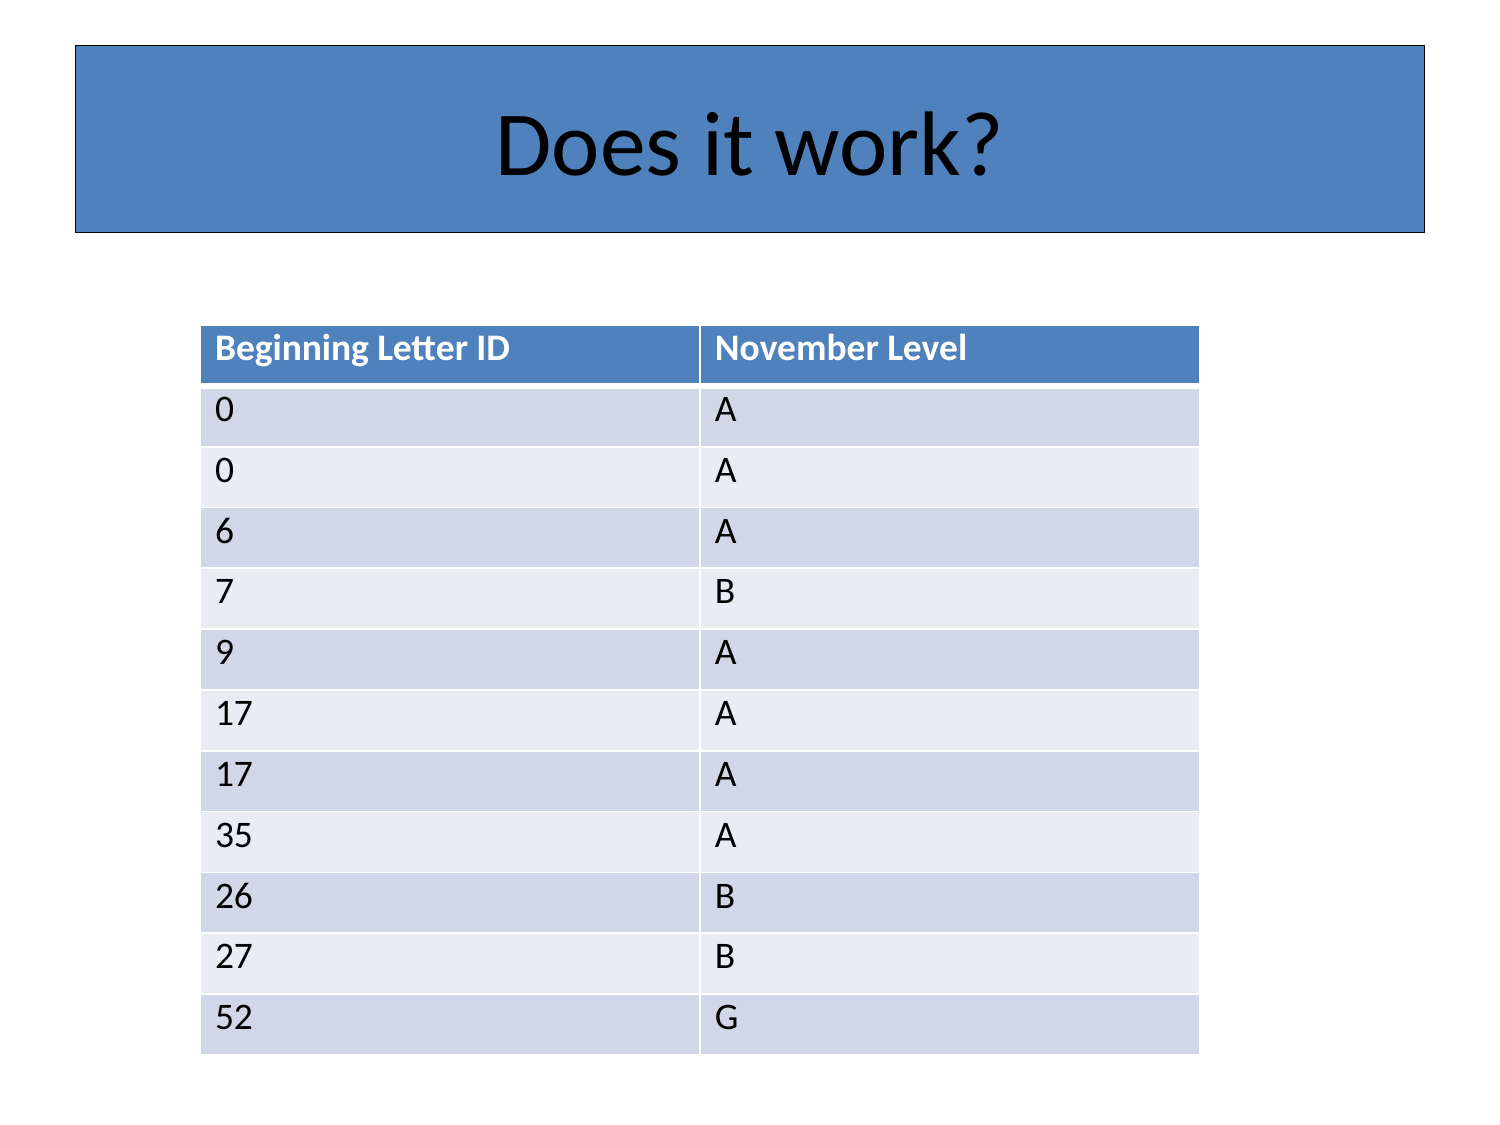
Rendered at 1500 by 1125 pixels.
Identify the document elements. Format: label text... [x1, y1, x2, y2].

table_cell B [701, 934, 1199, 993]
table_cell 17 [201, 752, 699, 811]
table_cell 35 [201, 812, 699, 872]
table_cell A [701, 630, 1199, 689]
table_cell A [701, 812, 1199, 872]
table_cell 17 [201, 691, 699, 750]
table_cell 26 [201, 873, 699, 932]
table_cell B [701, 569, 1199, 628]
table_cell A [701, 508, 1199, 567]
table_cell 52 [201, 995, 699, 1054]
table_cell A [701, 448, 1199, 507]
table_cell A [701, 752, 1199, 811]
table_cell G [701, 995, 1199, 1054]
table_header Beginning Letter ID [201, 326, 699, 383]
table_cell B [701, 873, 1199, 932]
table_cell A [701, 389, 1199, 446]
table_cell 27 [201, 934, 699, 993]
table_cell 9 [201, 630, 699, 689]
table_cell 0 [201, 448, 699, 507]
table_cell A [701, 691, 1199, 750]
table_cell 0 [201, 389, 699, 446]
table_header November Level [701, 326, 1199, 383]
table_cell 7 [201, 569, 699, 628]
title Does it work? [75, 45, 1425, 233]
table_cell 6 [201, 508, 699, 567]
